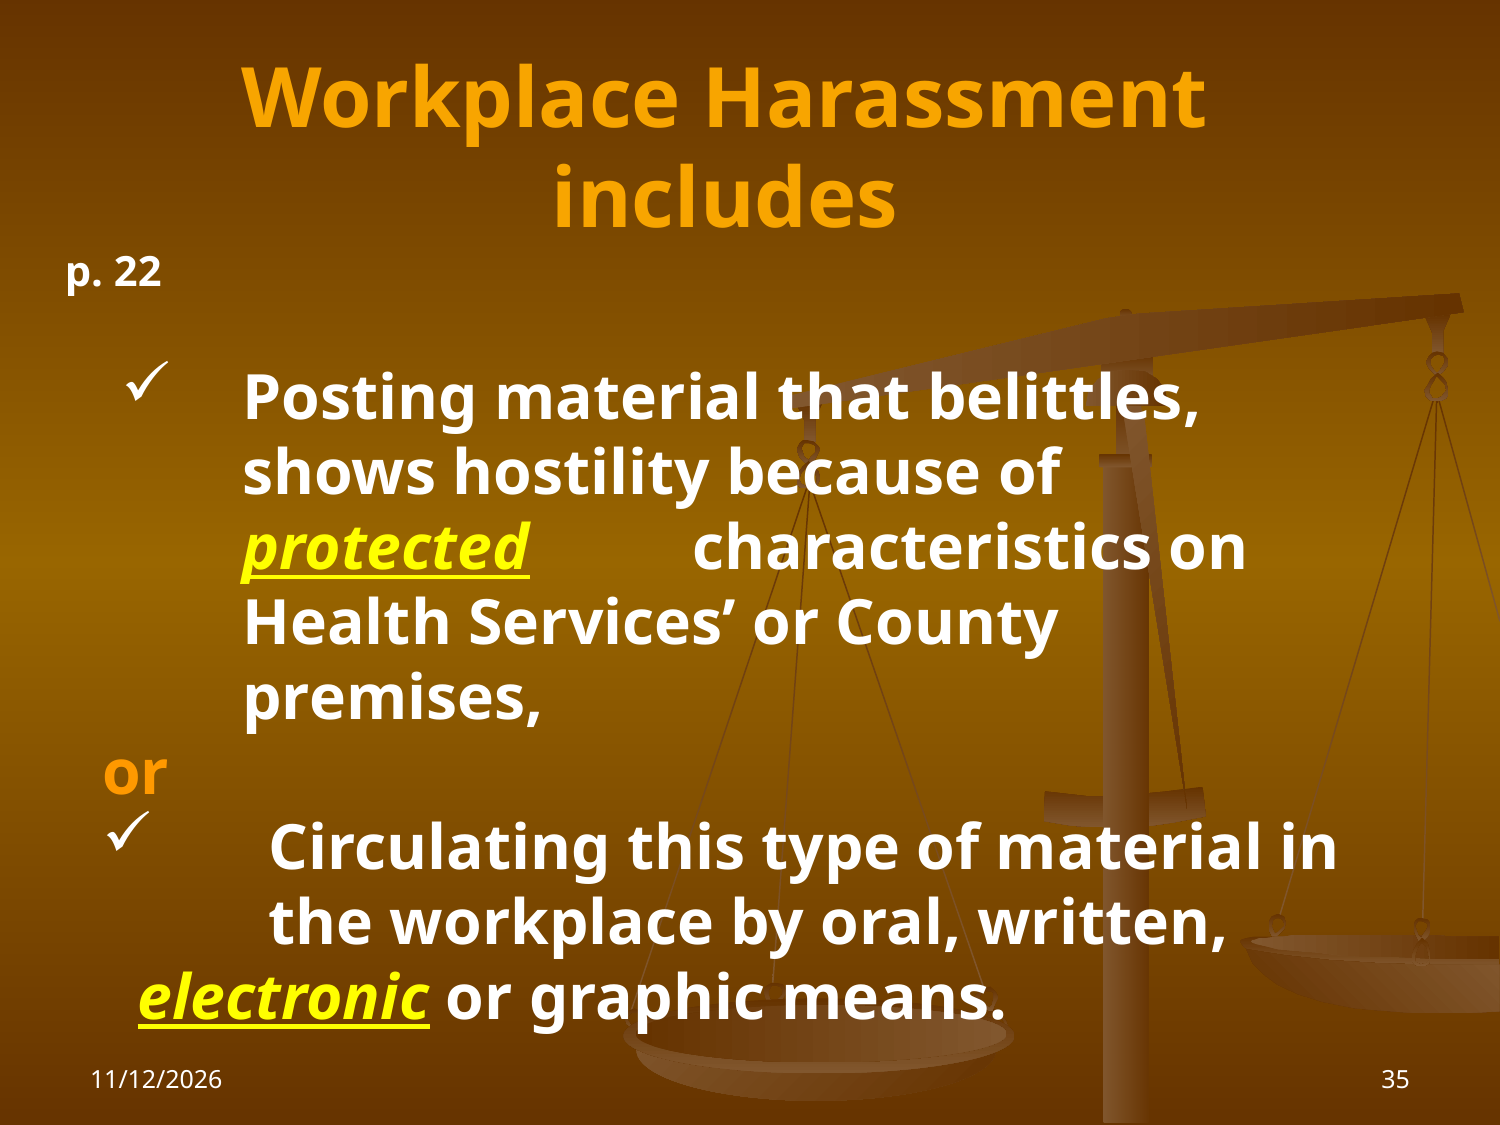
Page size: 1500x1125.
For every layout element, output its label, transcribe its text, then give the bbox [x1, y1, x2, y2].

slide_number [74, 1029, 426, 1106]
text_box p. 22 [49, 237, 213, 303]
title Workplace Harassment includes [49, 49, 1401, 238]
text_box Posting material that belittles, shows hostility because of protected characteristics on Health Services’ or County premises, or Circulating this type of material in the workplace by oral, written, electronic or graphic means. [87, 350, 1375, 1040]
slide_number 35 [1074, 1029, 1426, 1106]
